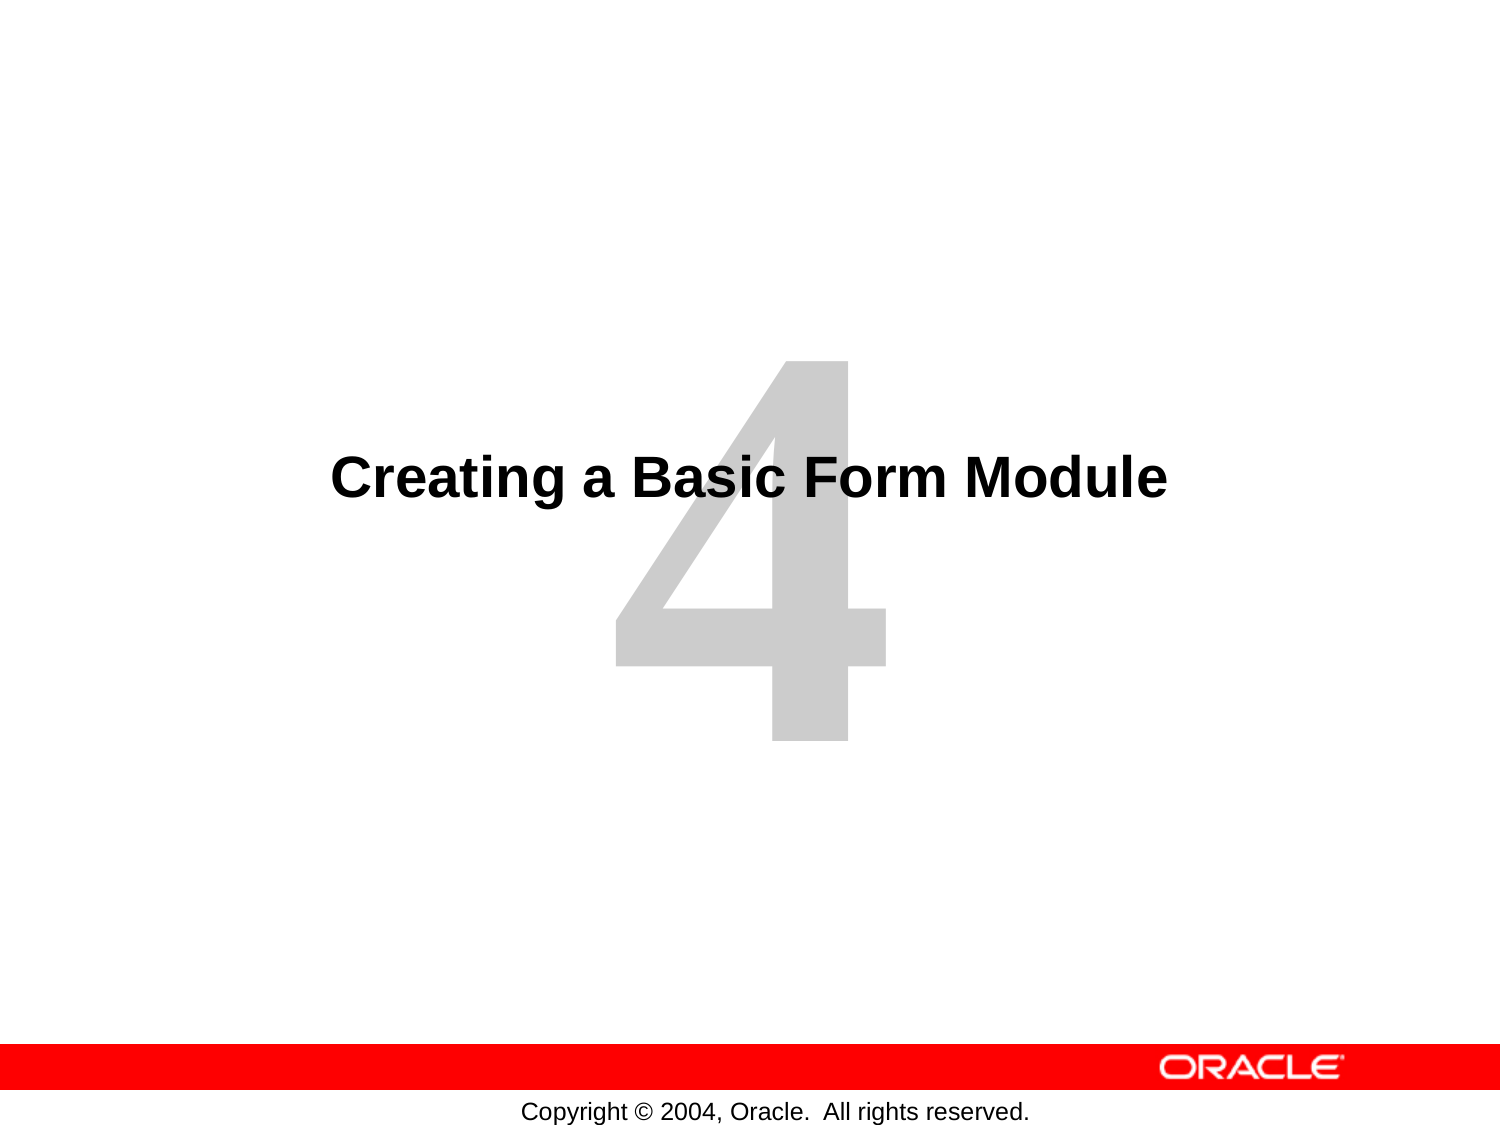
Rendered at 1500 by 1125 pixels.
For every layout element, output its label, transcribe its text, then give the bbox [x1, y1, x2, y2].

title Creating a Basic Form Module [149, 437, 1351, 632]
